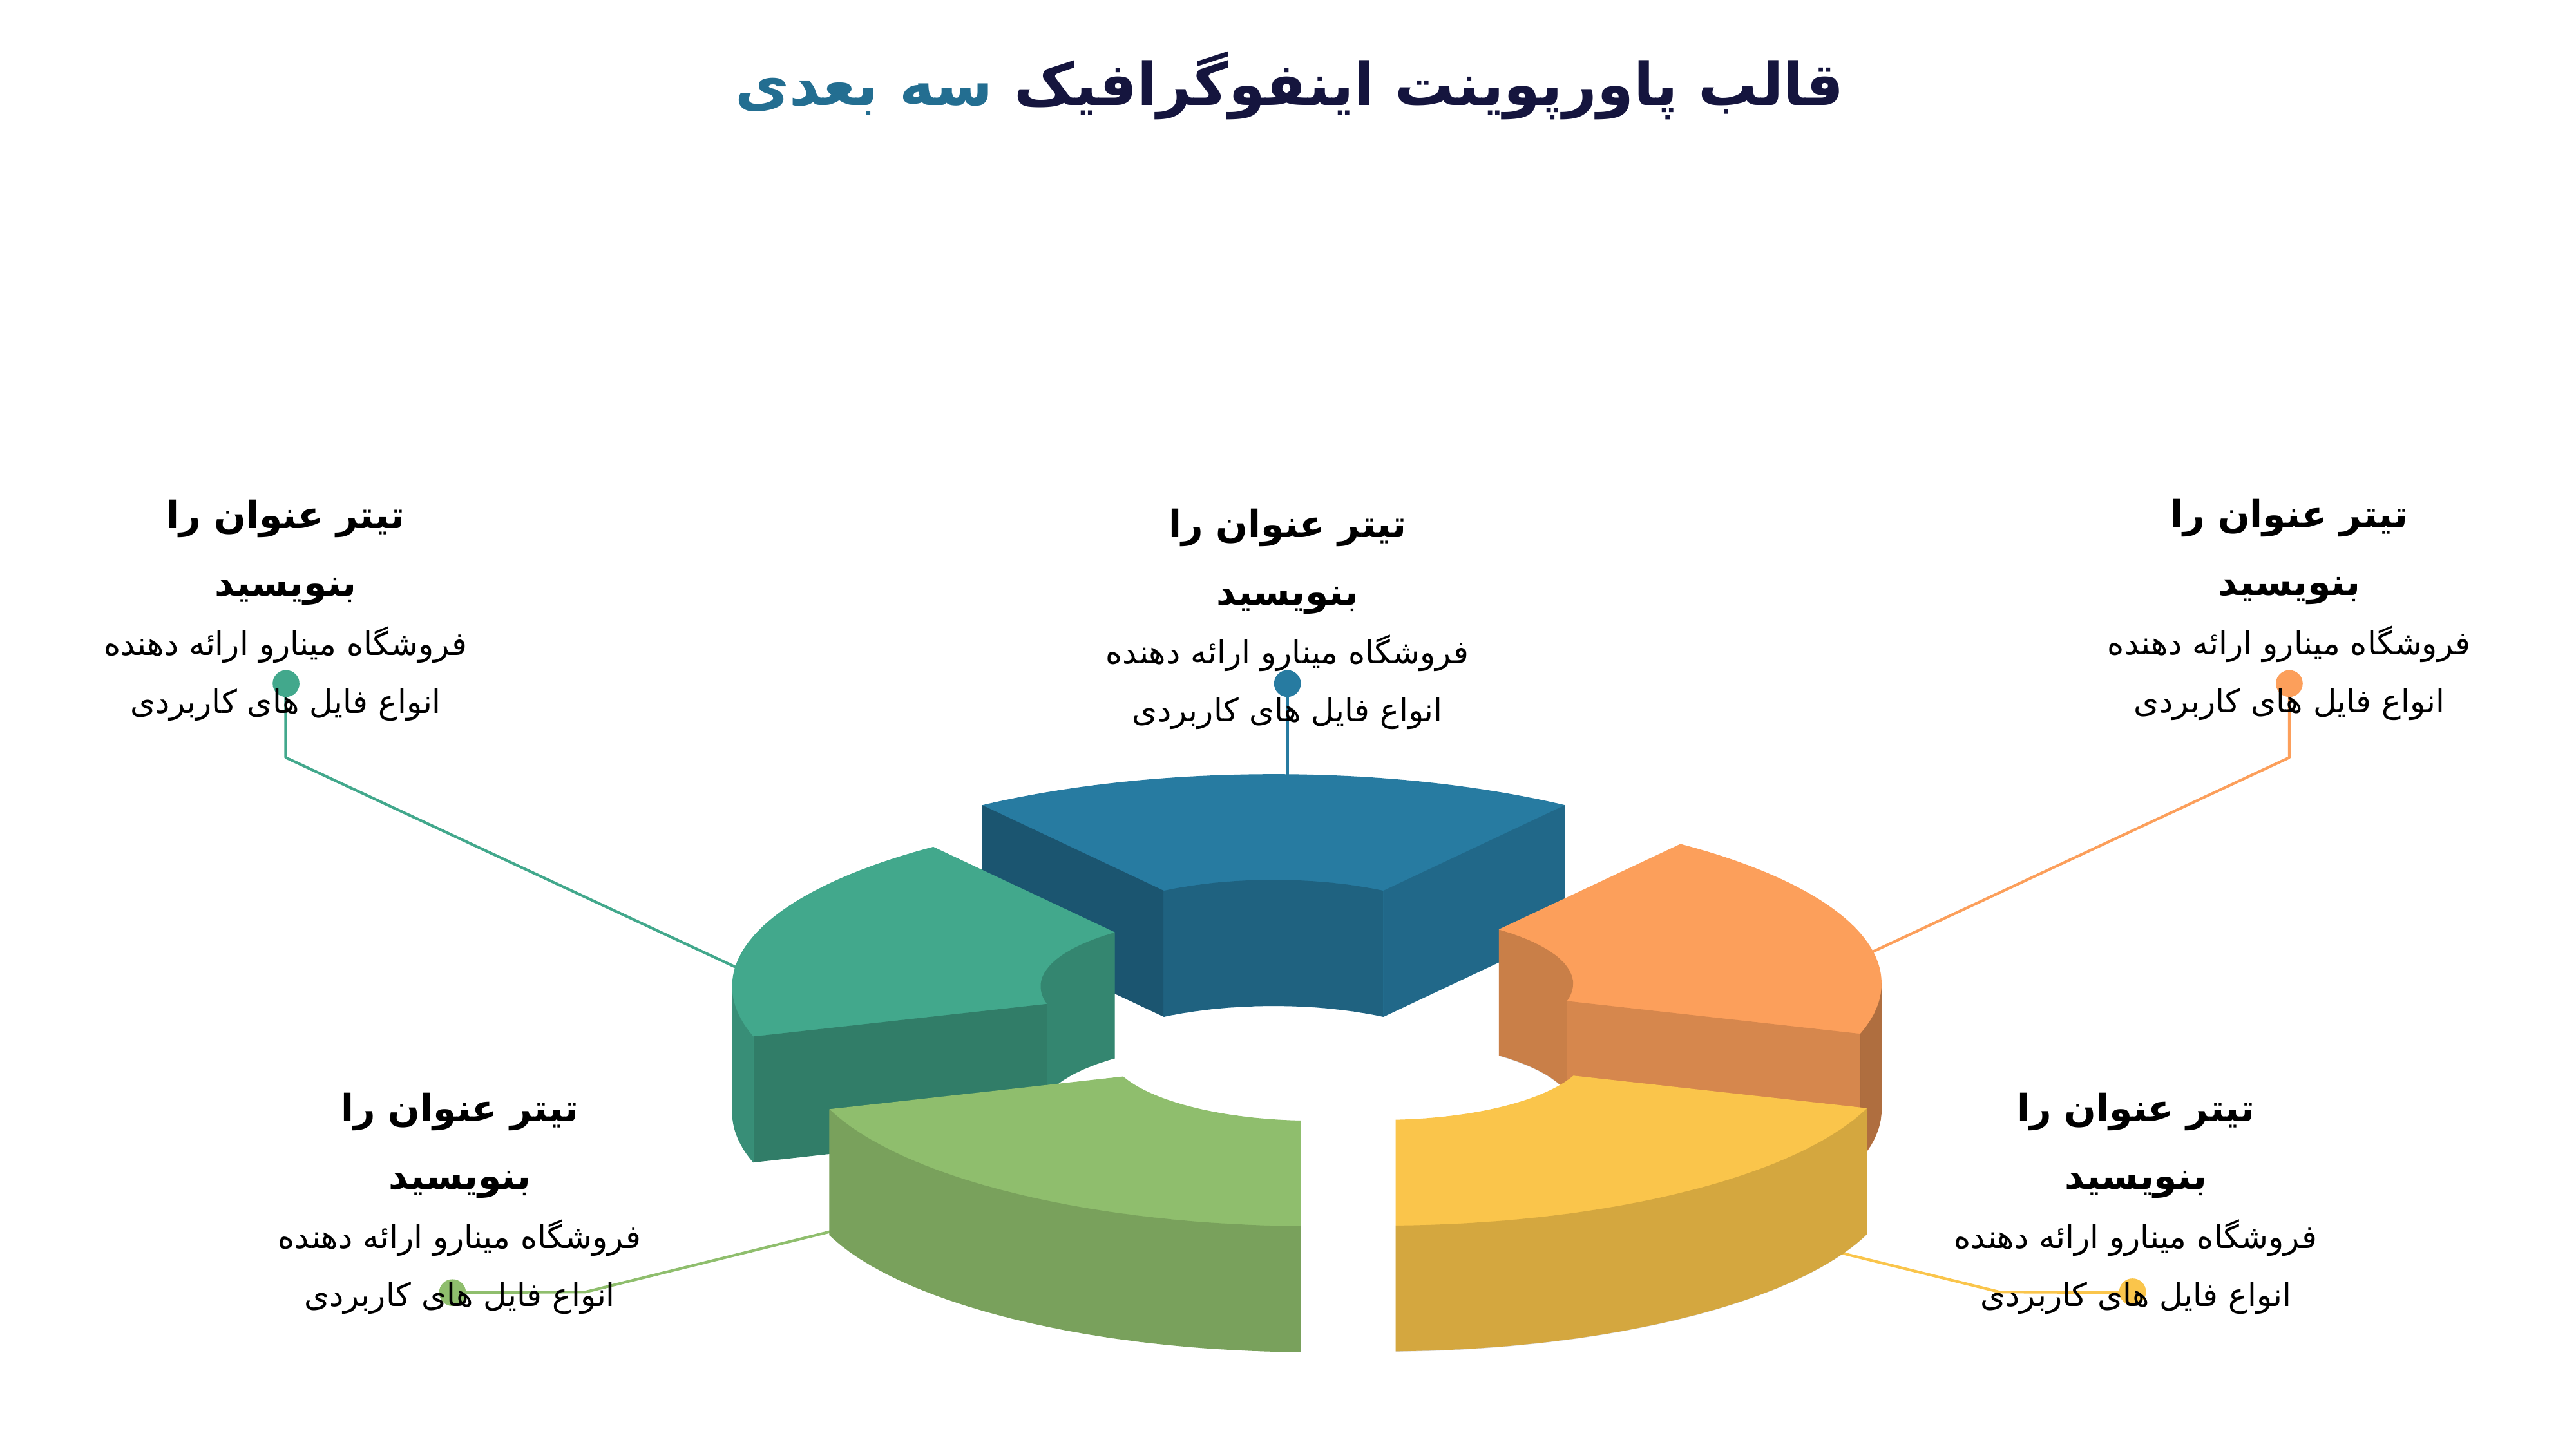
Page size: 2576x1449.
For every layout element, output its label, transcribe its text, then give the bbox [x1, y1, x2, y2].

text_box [982, 774, 1565, 1018]
text_box [1867, 1240, 1942, 1278]
text_box تیتر عنوان را بنویسید فروشگاه مینارو ارائه دهنده انواع فایل های کاربردی [1942, 1056, 2329, 1318]
text_box [1882, 724, 2289, 947]
text_box تیتر عنوان را بنویسید فروشگاه مینارو ارائه دهنده انواع فایل های کاربردی [266, 1056, 653, 1318]
text_box تیتر عنوان را بنویسید فروشگاه مینارو ارائه دهنده انواع فایل های کاربردی [2095, 463, 2483, 724]
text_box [1498, 844, 1882, 1160]
text_box [653, 1218, 829, 1276]
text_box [1395, 1075, 1867, 1352]
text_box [829, 1076, 1301, 1352]
text_box تیتر عنوان را بنویسید فروشگاه مینارو ارائه دهنده انواع فایل های کاربردی [92, 464, 479, 724]
text_box تیتر عنوان را بنویسید فروشگاه مینارو ارائه دهنده انواع فایل های کاربردی [1094, 472, 1481, 734]
text_box [285, 724, 732, 965]
text_box قالب پاورپوینت اینفوگرافیک سه بعدی [0, 41, 2576, 122]
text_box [732, 846, 1115, 1163]
